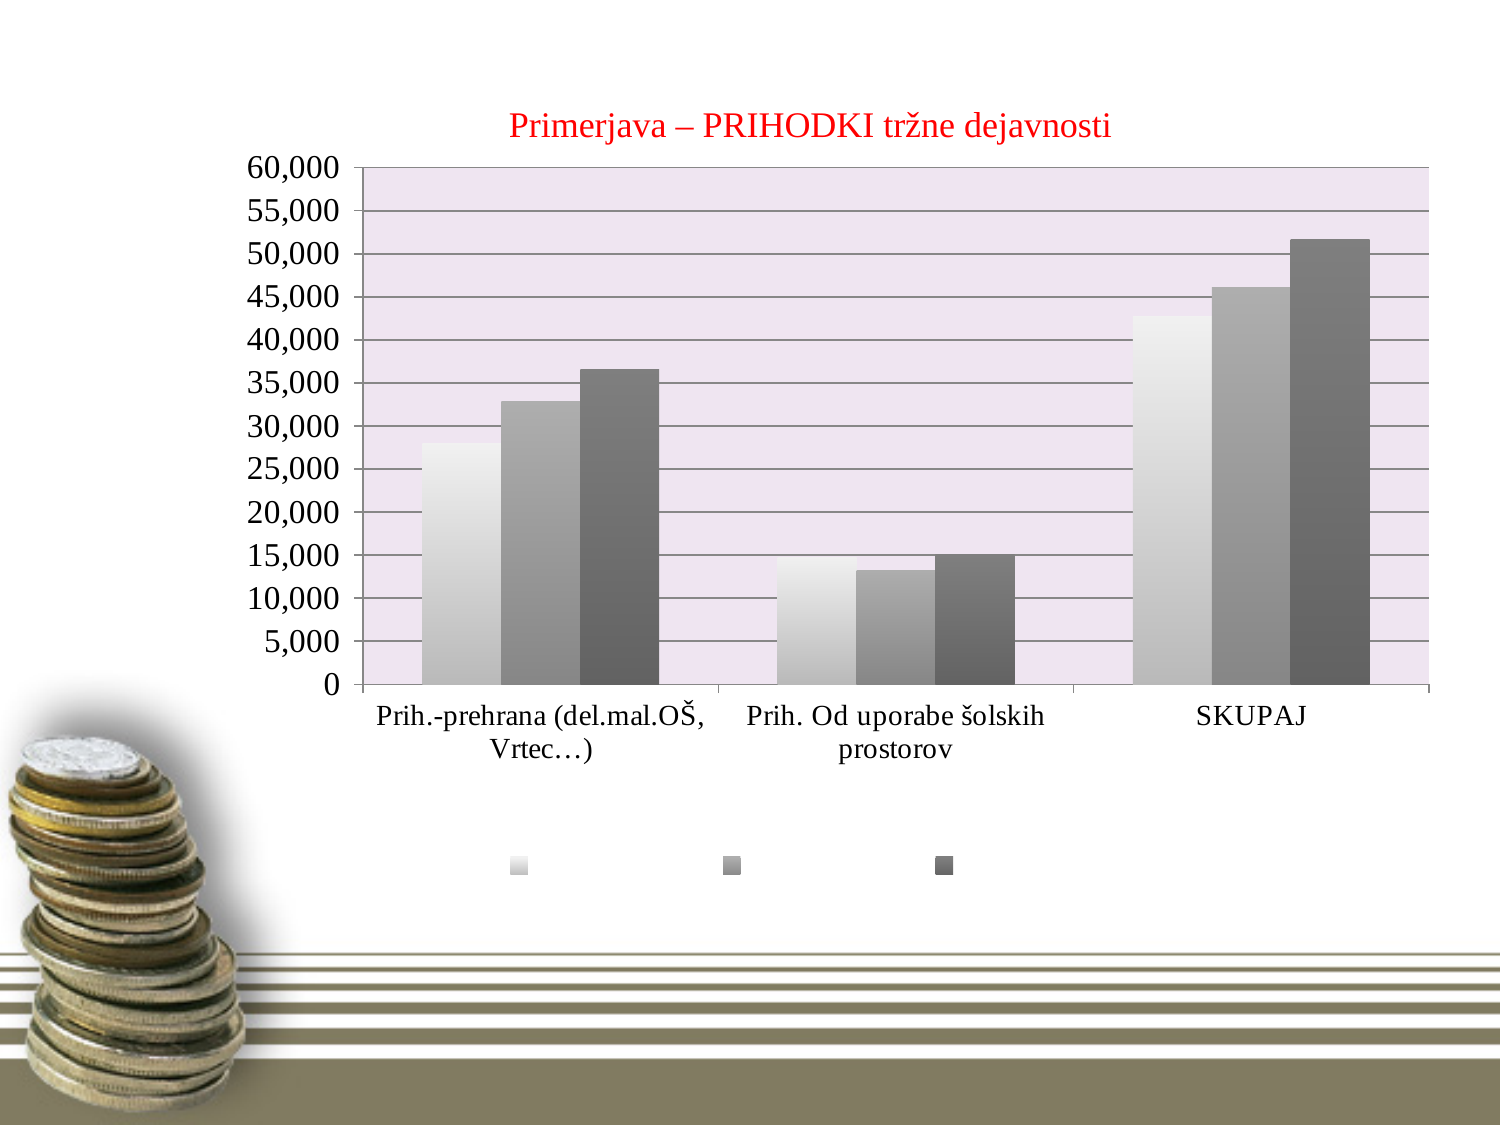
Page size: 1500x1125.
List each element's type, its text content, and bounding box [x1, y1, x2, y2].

picture [0, 0, 1500, 1125]
title Primerjava – PRIHODKI tržne dejavnosti [234, 93, 1388, 138]
chart [70, 140, 1430, 1044]
